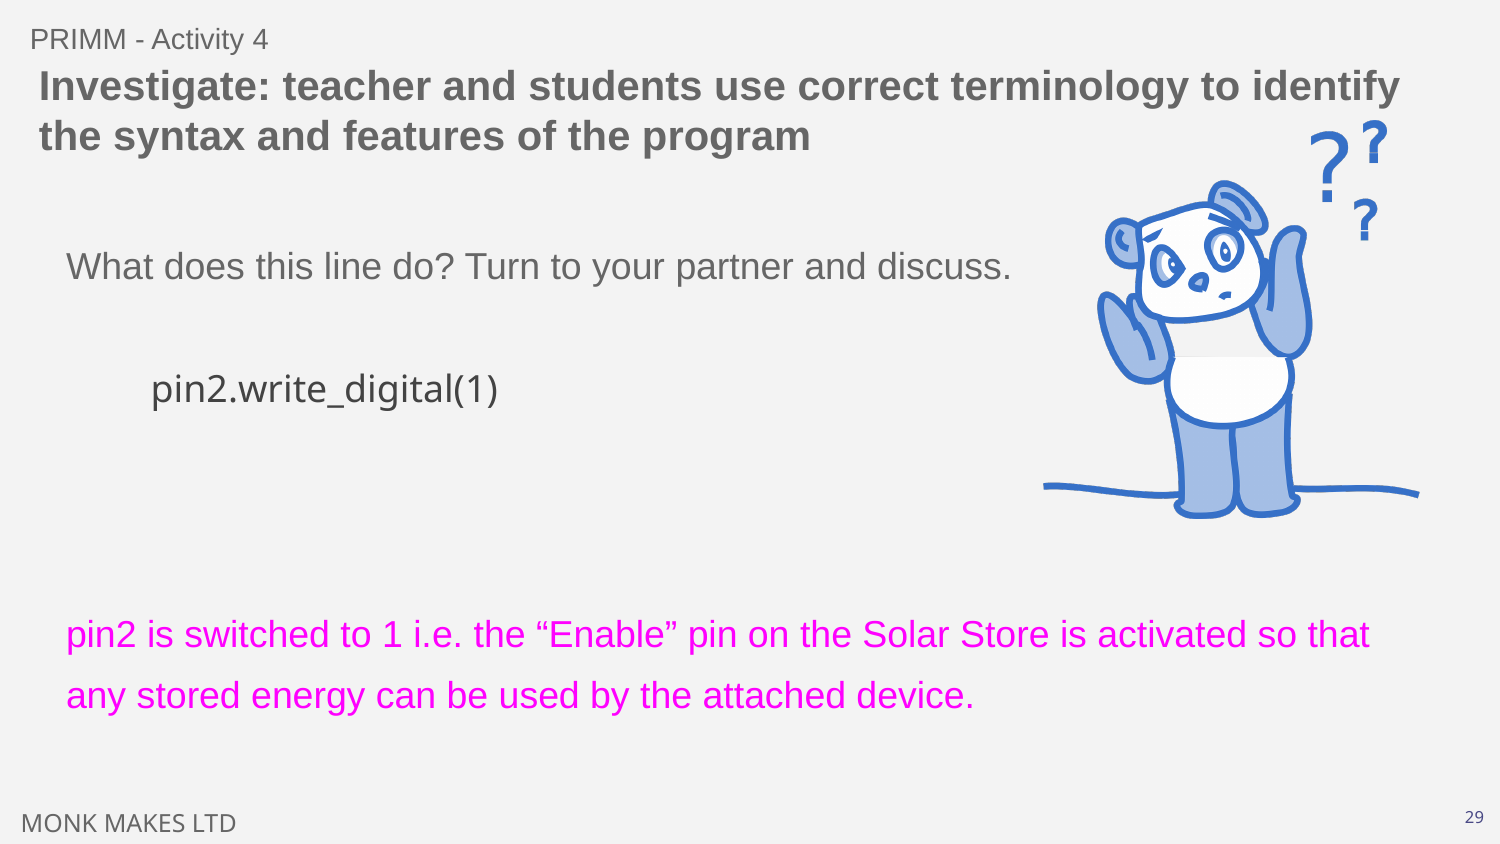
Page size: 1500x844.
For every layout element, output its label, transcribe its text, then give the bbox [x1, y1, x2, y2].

picture [1039, 120, 1423, 520]
subtitle PRIMM - Activity 4 [14, 0, 1500, 52]
title Investigate: teacher and students use correct terminology to identify the syntax and features of the program [24, 52, 1422, 167]
text_box What does this line do? Turn to your partner and discuss. pin2.write_digital(1) pin2 is switched to 1 i.e. the “Enable” pin on the Solar Store is activated so that any stored energy can be used by the attached device. [50, 211, 1398, 793]
slide_number ‹#› [1448, 792, 1500, 844]
